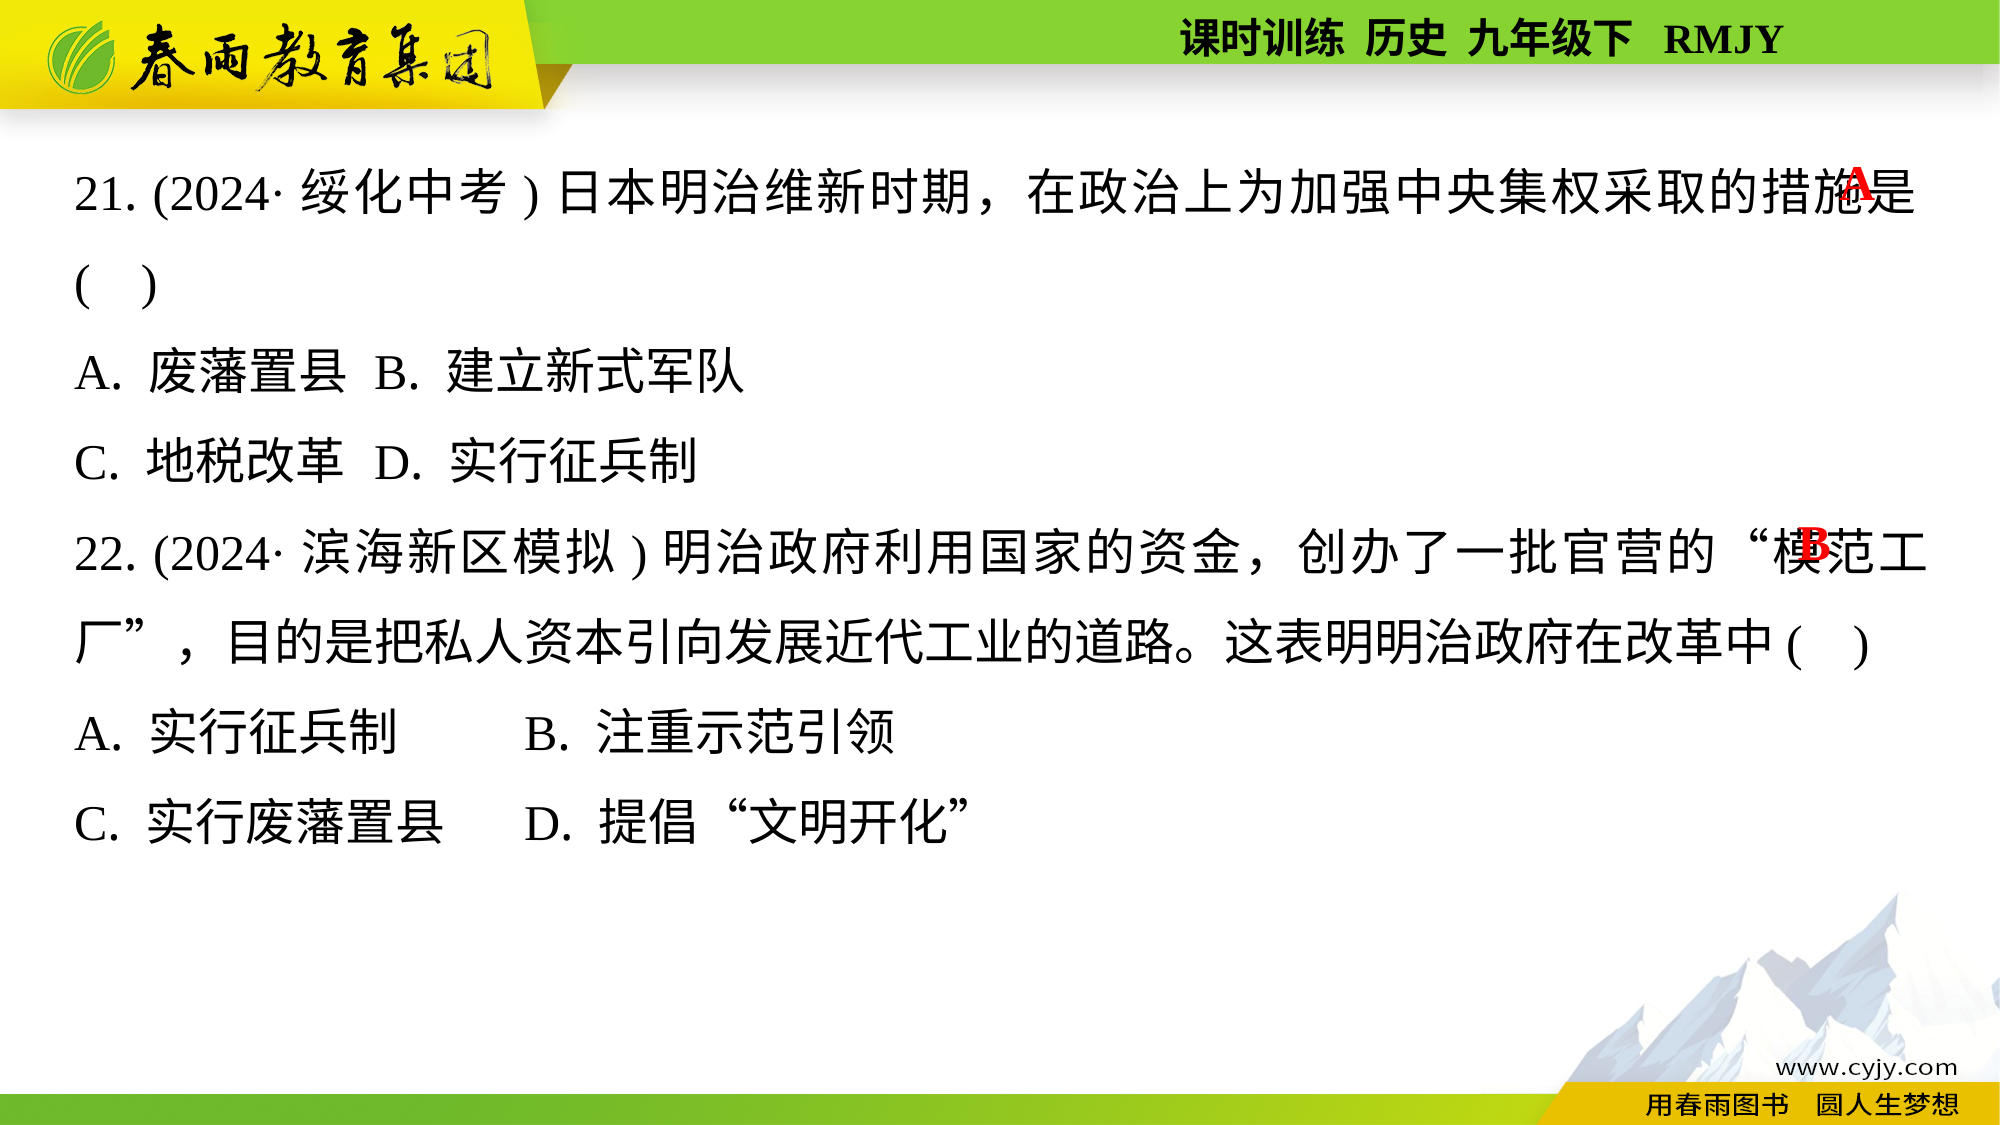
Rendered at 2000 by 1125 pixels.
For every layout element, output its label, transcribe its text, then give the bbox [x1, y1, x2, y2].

text_box B [1782, 503, 1846, 579]
list 21. (2024·绥化中考)日本明治维新时期，在政治上为加强中央集权采取的措施是( ) A. 废藩置县 B. 建立新式军队 C. 地税改革 D. 实行征兵制 22. (2024·滨海新区模拟)明治政府利用国家的资金，创办了一批官营的“模范工厂”，目的是把私人资本引向发展近代工业的道路。这表明明治政府在改革中( ) A. 实行征兵制 B. 注重示范引领 C. 实行废藩置县 D. 提倡“文明开化” [59, 122, 1944, 774]
picture [0, 0, 2000, 1125]
text_box A [1824, 142, 1891, 218]
